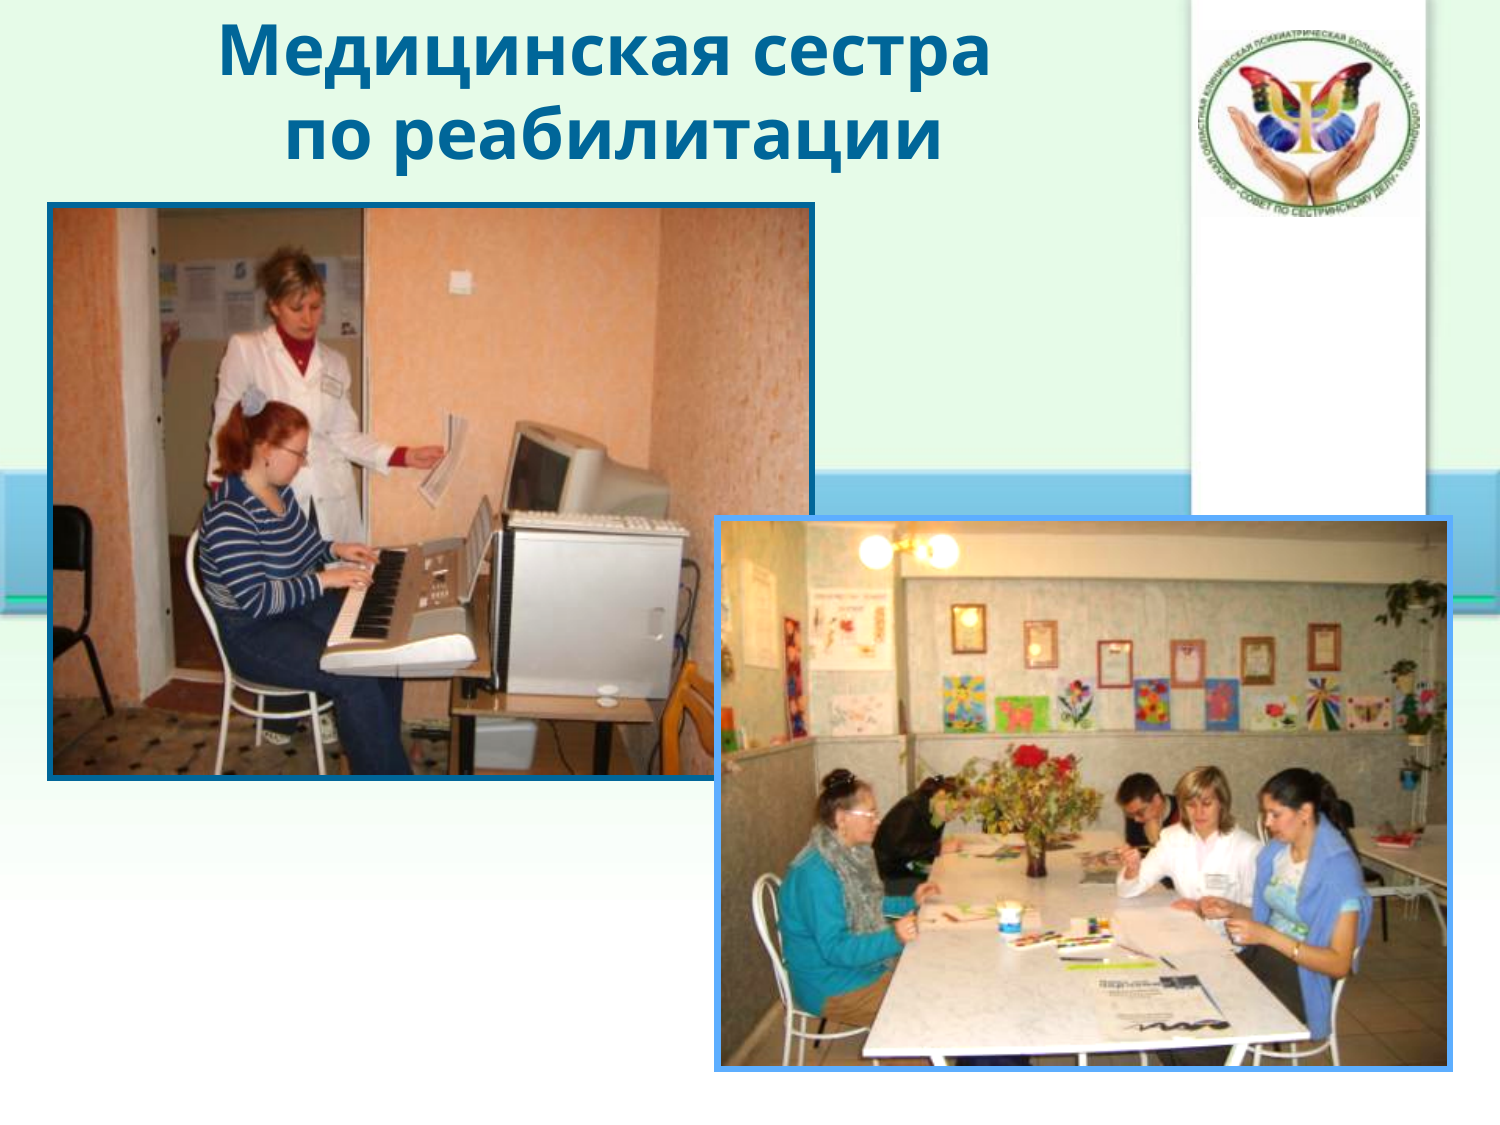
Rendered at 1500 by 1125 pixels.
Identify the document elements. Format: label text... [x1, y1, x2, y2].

picture [0, 0, 1500, 1125]
title Медицинская сестра по реабилитации [29, 23, 1199, 156]
